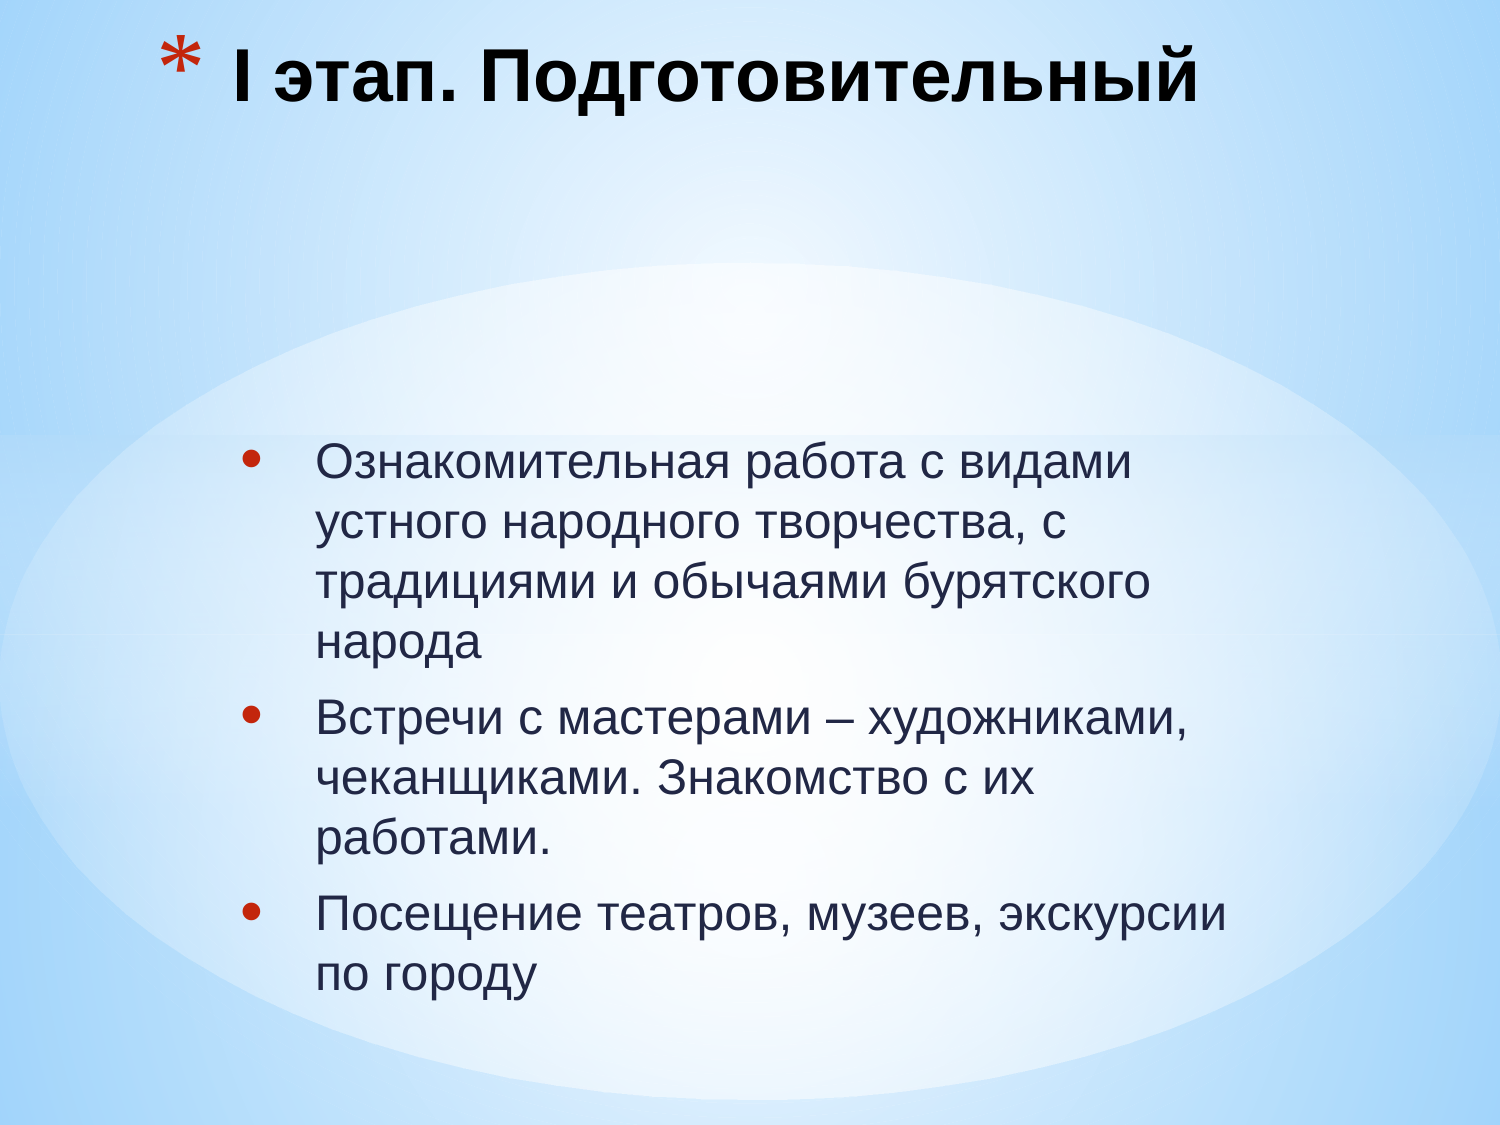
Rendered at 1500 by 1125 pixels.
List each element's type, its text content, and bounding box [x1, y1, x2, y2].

subtitle Ознакомительная работа с видами устного народного творчества, с традициями и обычаями бурятского народа Встречи с мастерами – художниками, чеканщиками. Знакомство с их работами. Посещение театров, музеев, экскурсии по городу [225, 457, 1275, 925]
title I этап. Подготовительный [112, 19, 1388, 457]
